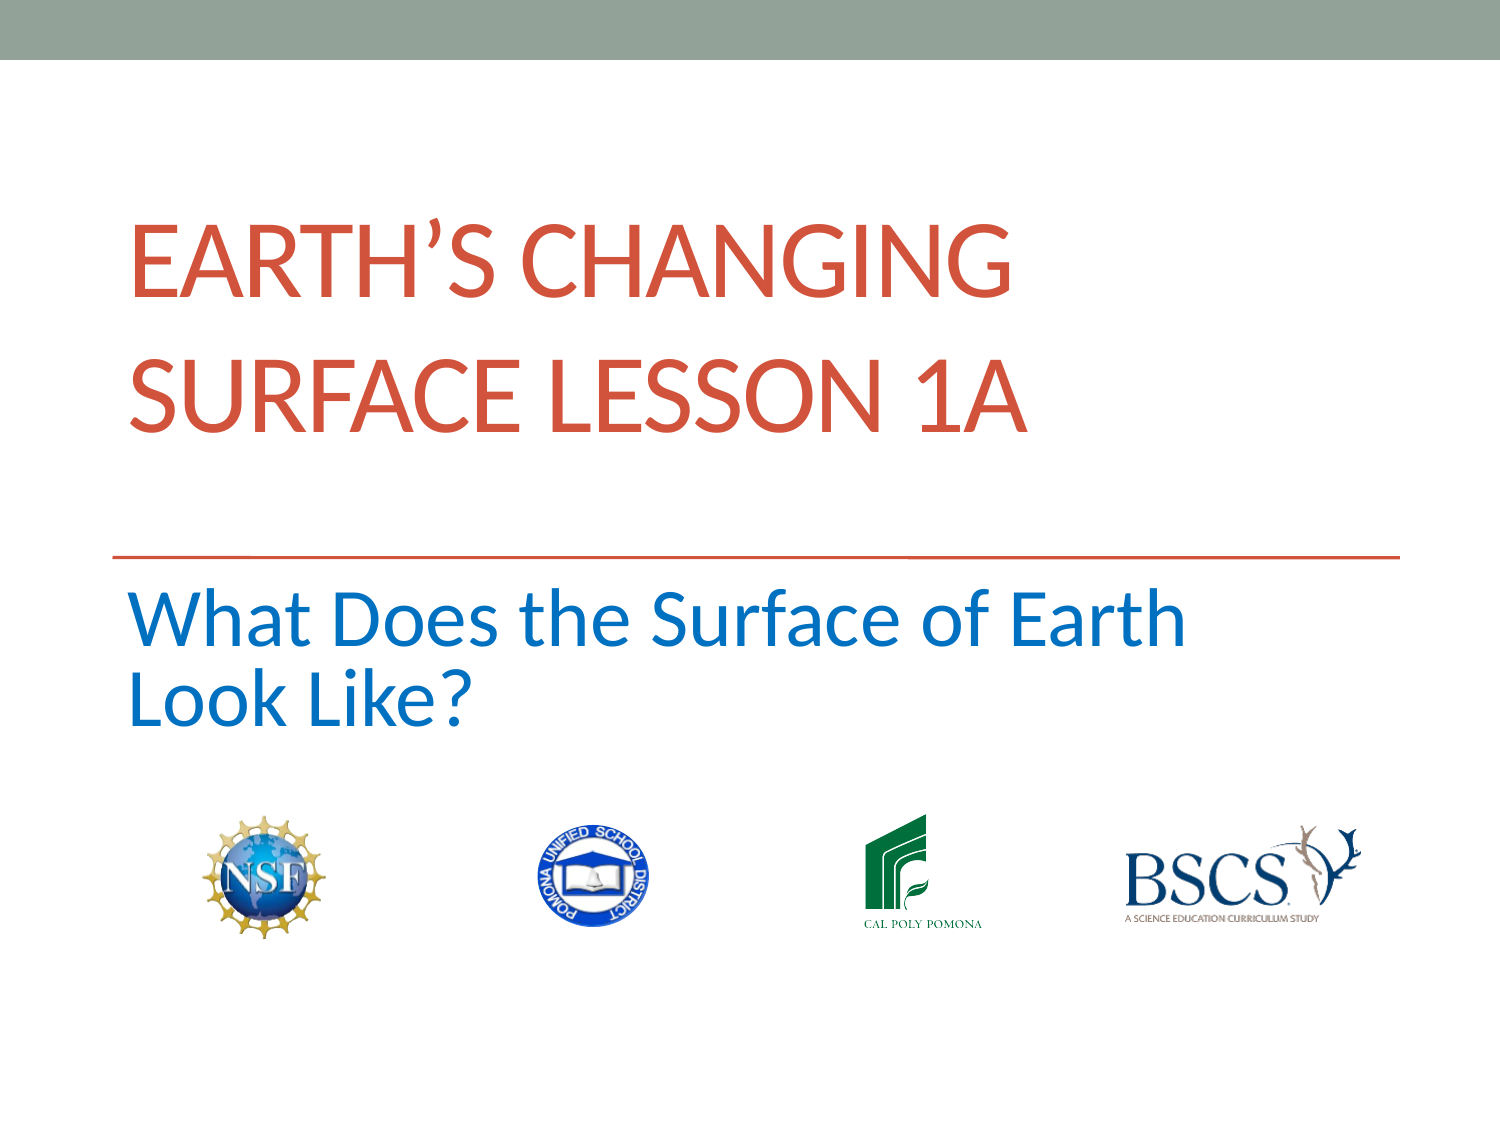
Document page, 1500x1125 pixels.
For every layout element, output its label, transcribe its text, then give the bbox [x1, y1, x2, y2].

picture [1124, 824, 1362, 922]
picture [862, 812, 984, 930]
subtitle What Does the Surface of Earth Look Like? [112, 575, 1350, 938]
picture [537, 824, 650, 928]
picture [199, 812, 330, 942]
title Earth’s Changing Surface Lesson 1A [112, 200, 1400, 463]
